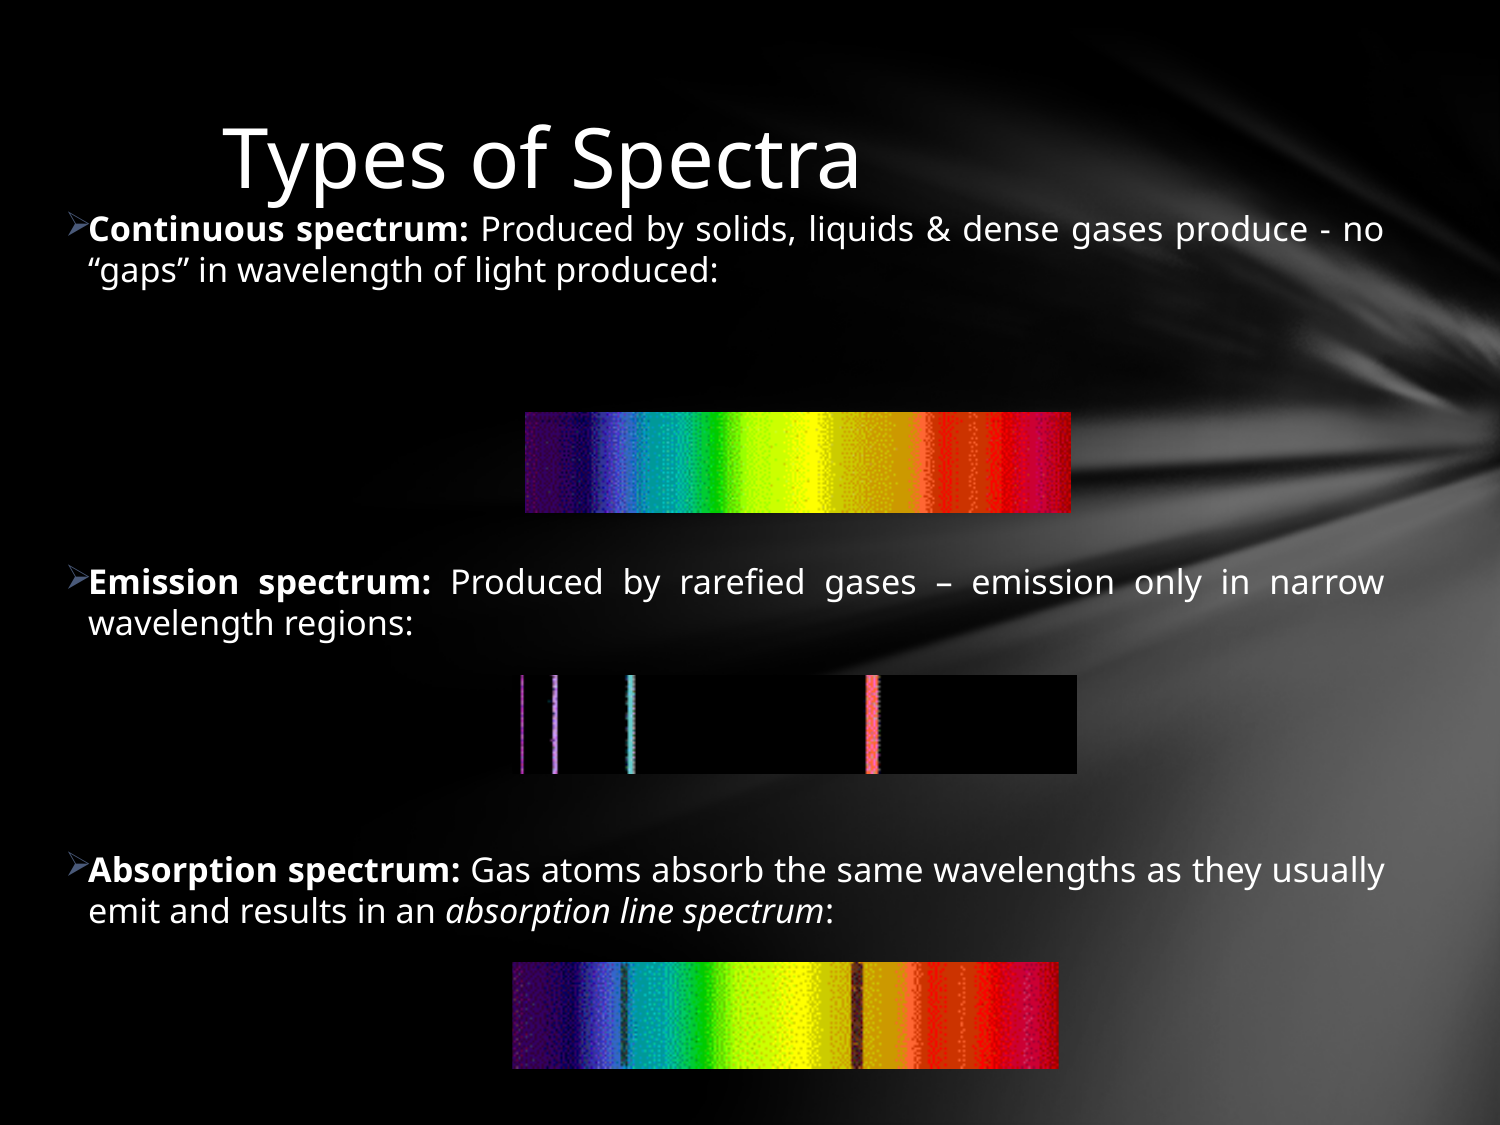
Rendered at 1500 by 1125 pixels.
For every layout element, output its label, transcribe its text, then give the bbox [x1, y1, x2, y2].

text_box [512, 962, 1059, 1070]
footer PY3P05 [937, 1024, 1413, 1103]
title Types of Spectra [57, 37, 1318, 200]
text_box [524, 412, 1072, 514]
list Continuous spectrum: Produced by solids, liquids & dense gases produce - no “gaps” in wavelength of light produced: Emission spectrum: Produced by rarefied gases – emission only in narrow wavelength regions: Absorption spectrum: Gas atoms absorb the same wavelengths as they usually emit and results in an absorption line spectrum: [50, 200, 1400, 943]
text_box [512, 674, 1078, 774]
